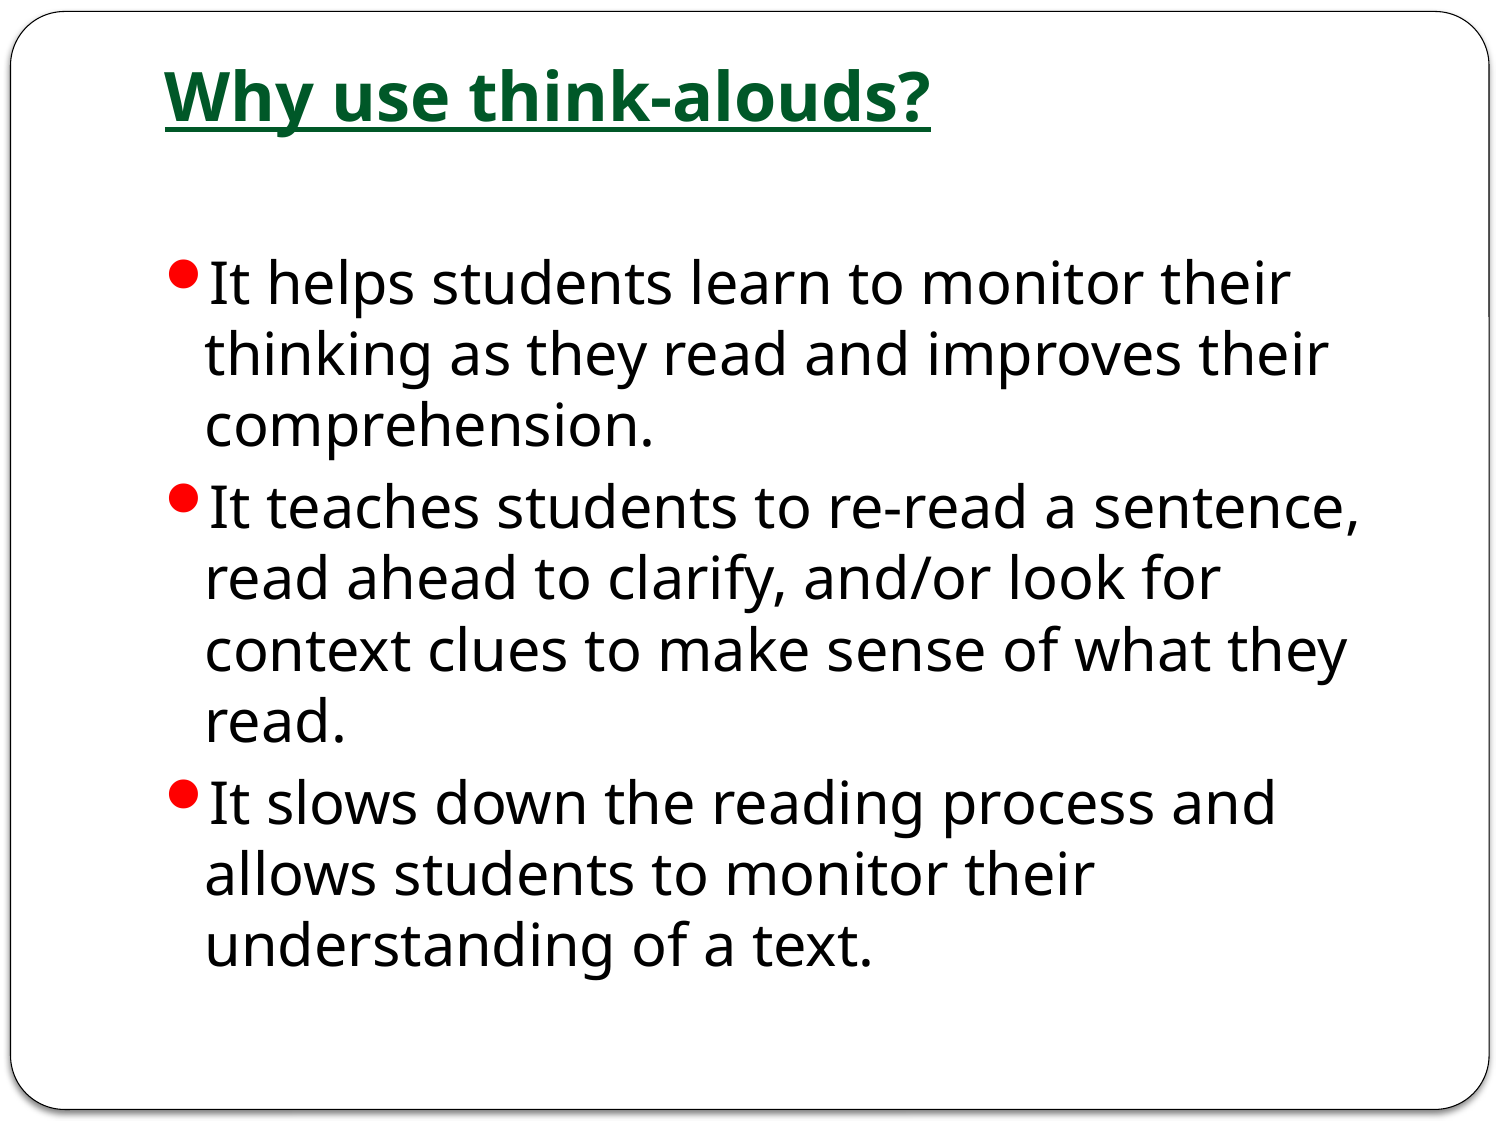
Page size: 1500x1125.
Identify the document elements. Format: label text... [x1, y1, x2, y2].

list It helps students learn to monitor their thinking as they read and improves their comprehension. It teaches students to re-read a sentence, read ahead to clarify, and/or look for context clues to make sense of what they read. It slows down the reading process and allows students to monitor their understanding of a text. [150, 237, 1425, 988]
title Why use think-alouds? [150, 45, 1425, 233]
